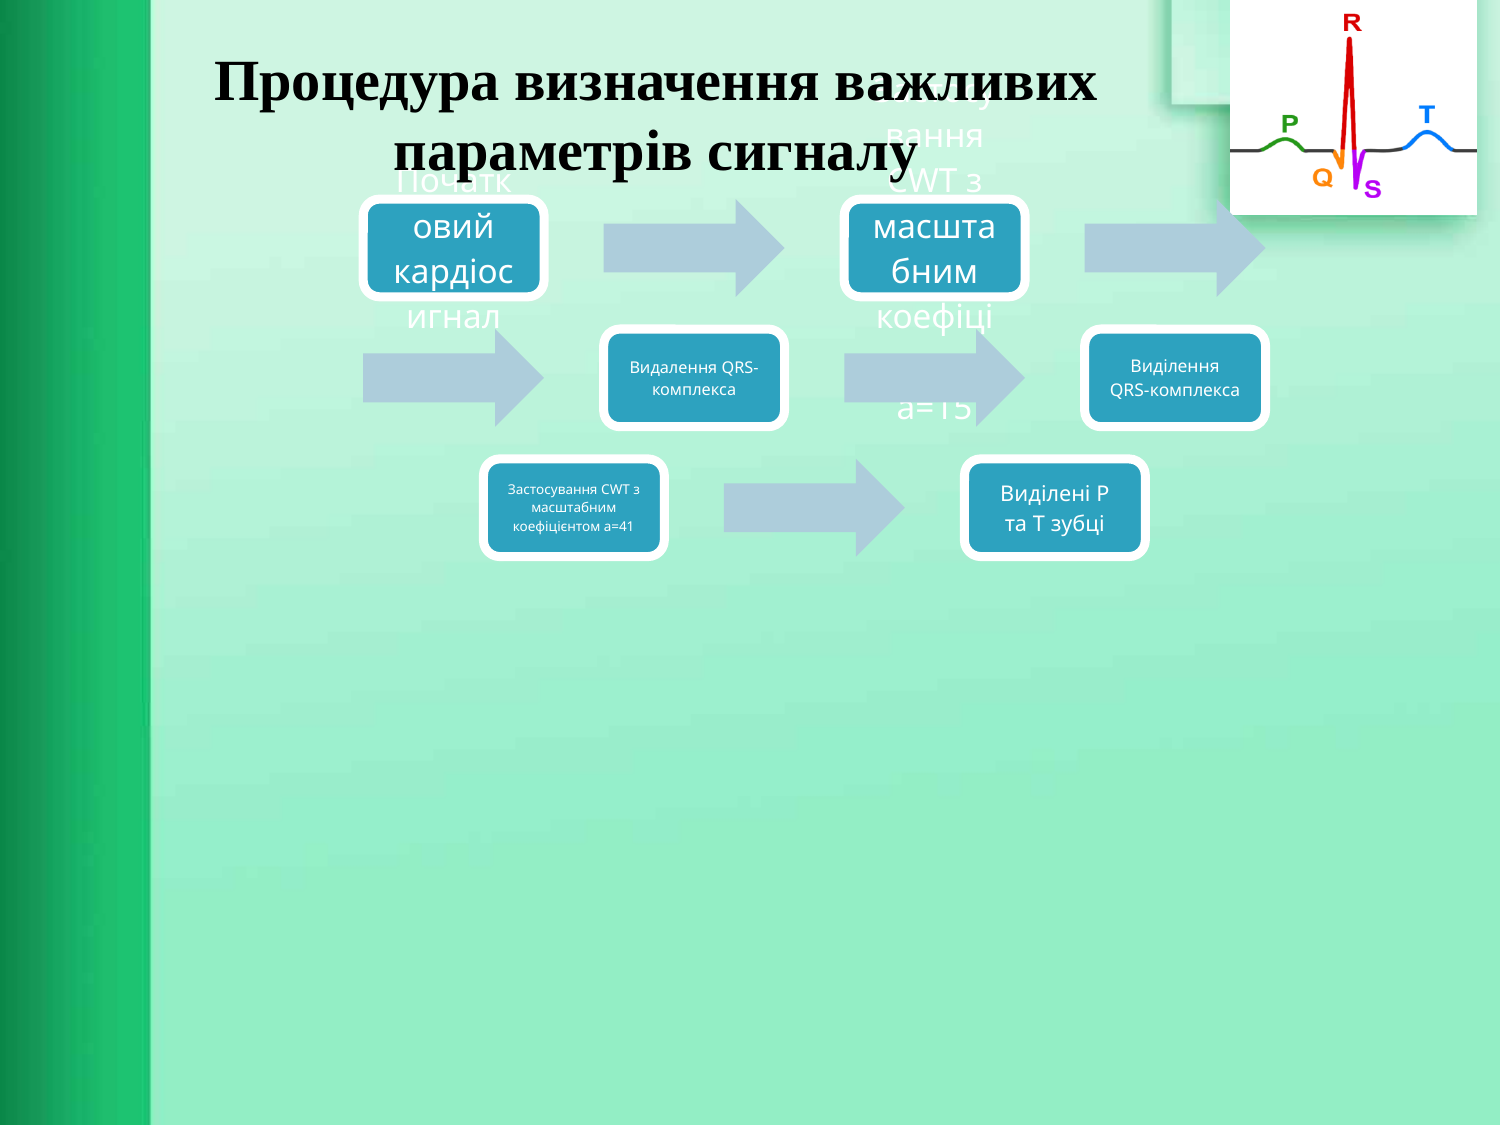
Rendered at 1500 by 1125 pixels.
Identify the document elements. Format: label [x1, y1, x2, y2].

picture [0, 0, 1500, 1125]
text_box [362, 198, 1266, 1125]
